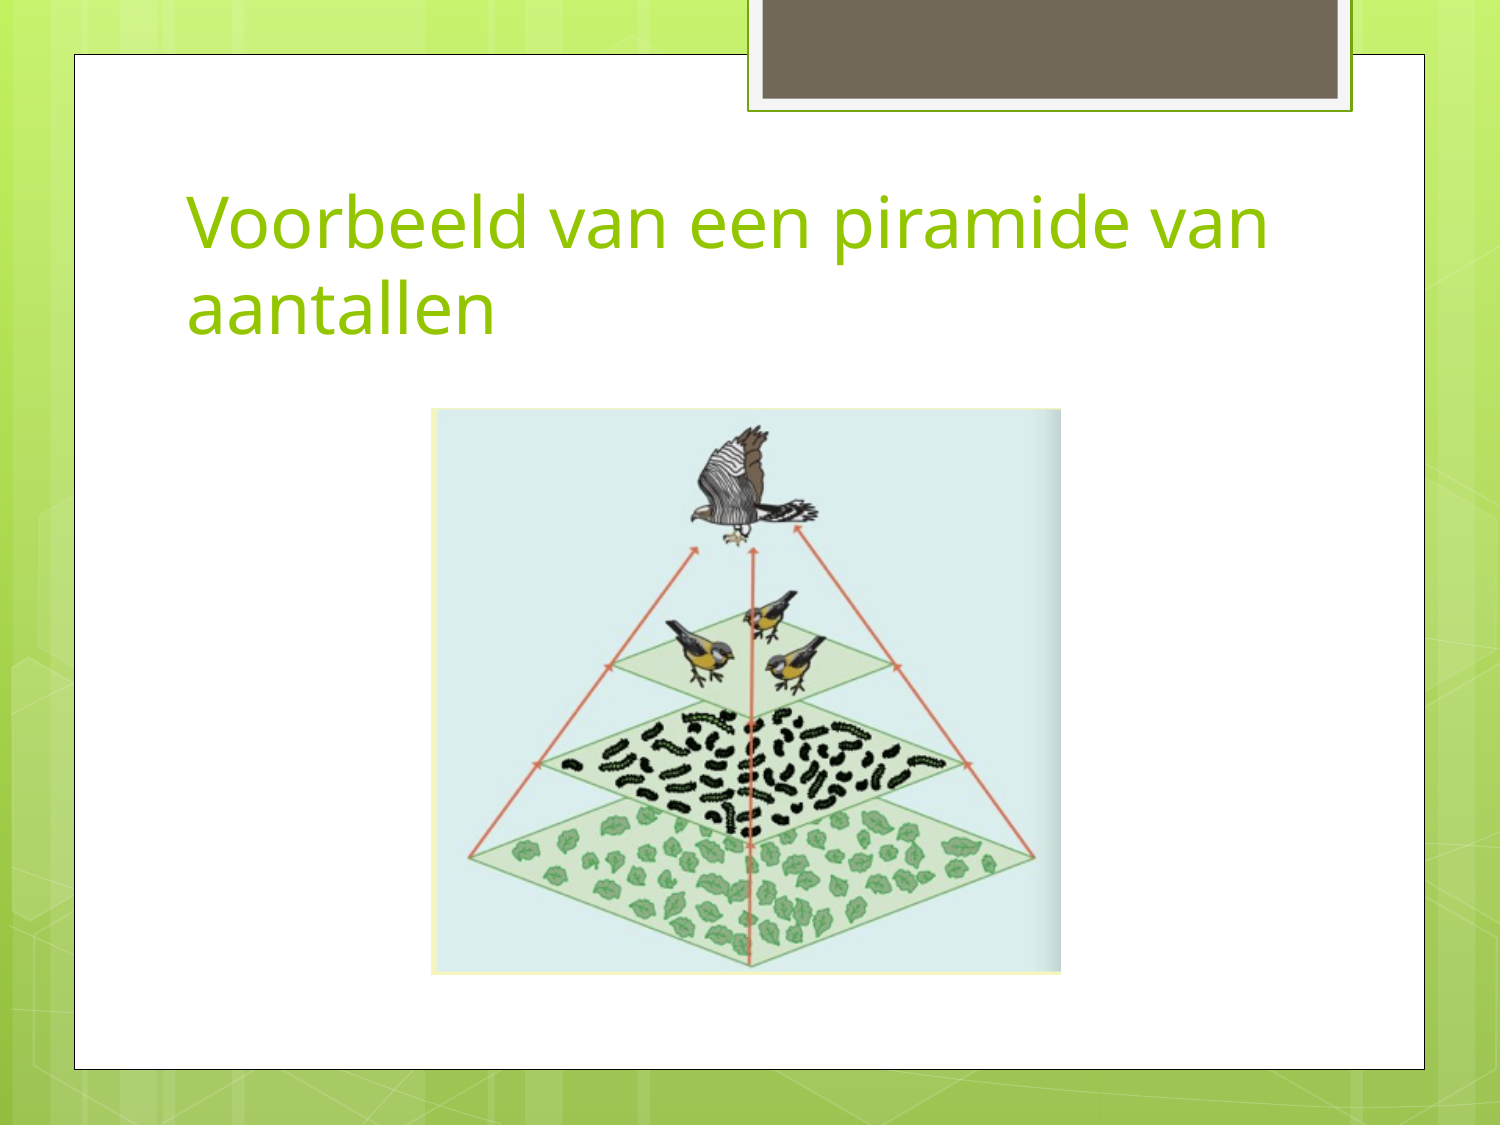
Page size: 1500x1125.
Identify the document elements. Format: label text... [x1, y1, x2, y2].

picture [430, 408, 1061, 975]
title Voorbeeld van een piramide van aantallen [171, 168, 1324, 357]
